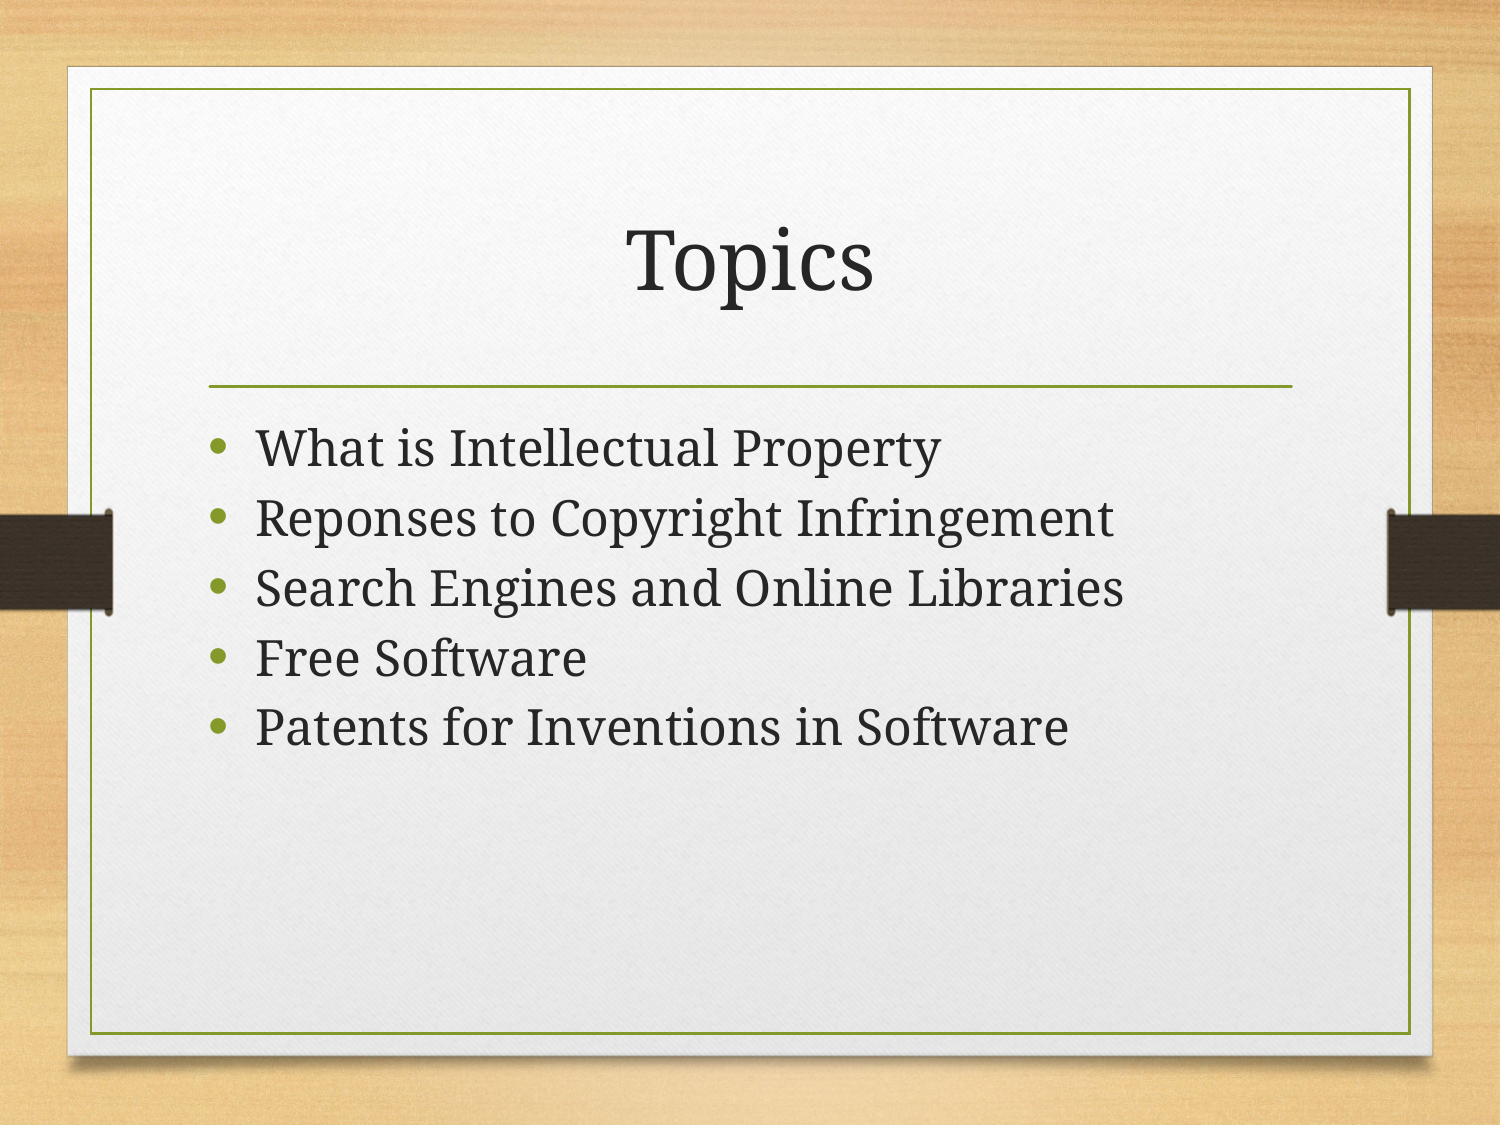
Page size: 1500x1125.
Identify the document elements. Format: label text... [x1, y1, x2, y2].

title Topics [193, 150, 1309, 365]
list What is Intellectual Property Reponses to Copyright Infringement Search Engines and Online Libraries Free Software Patents for Inventions in Software [193, 408, 1309, 974]
picture [0, 0, 1500, 1125]
